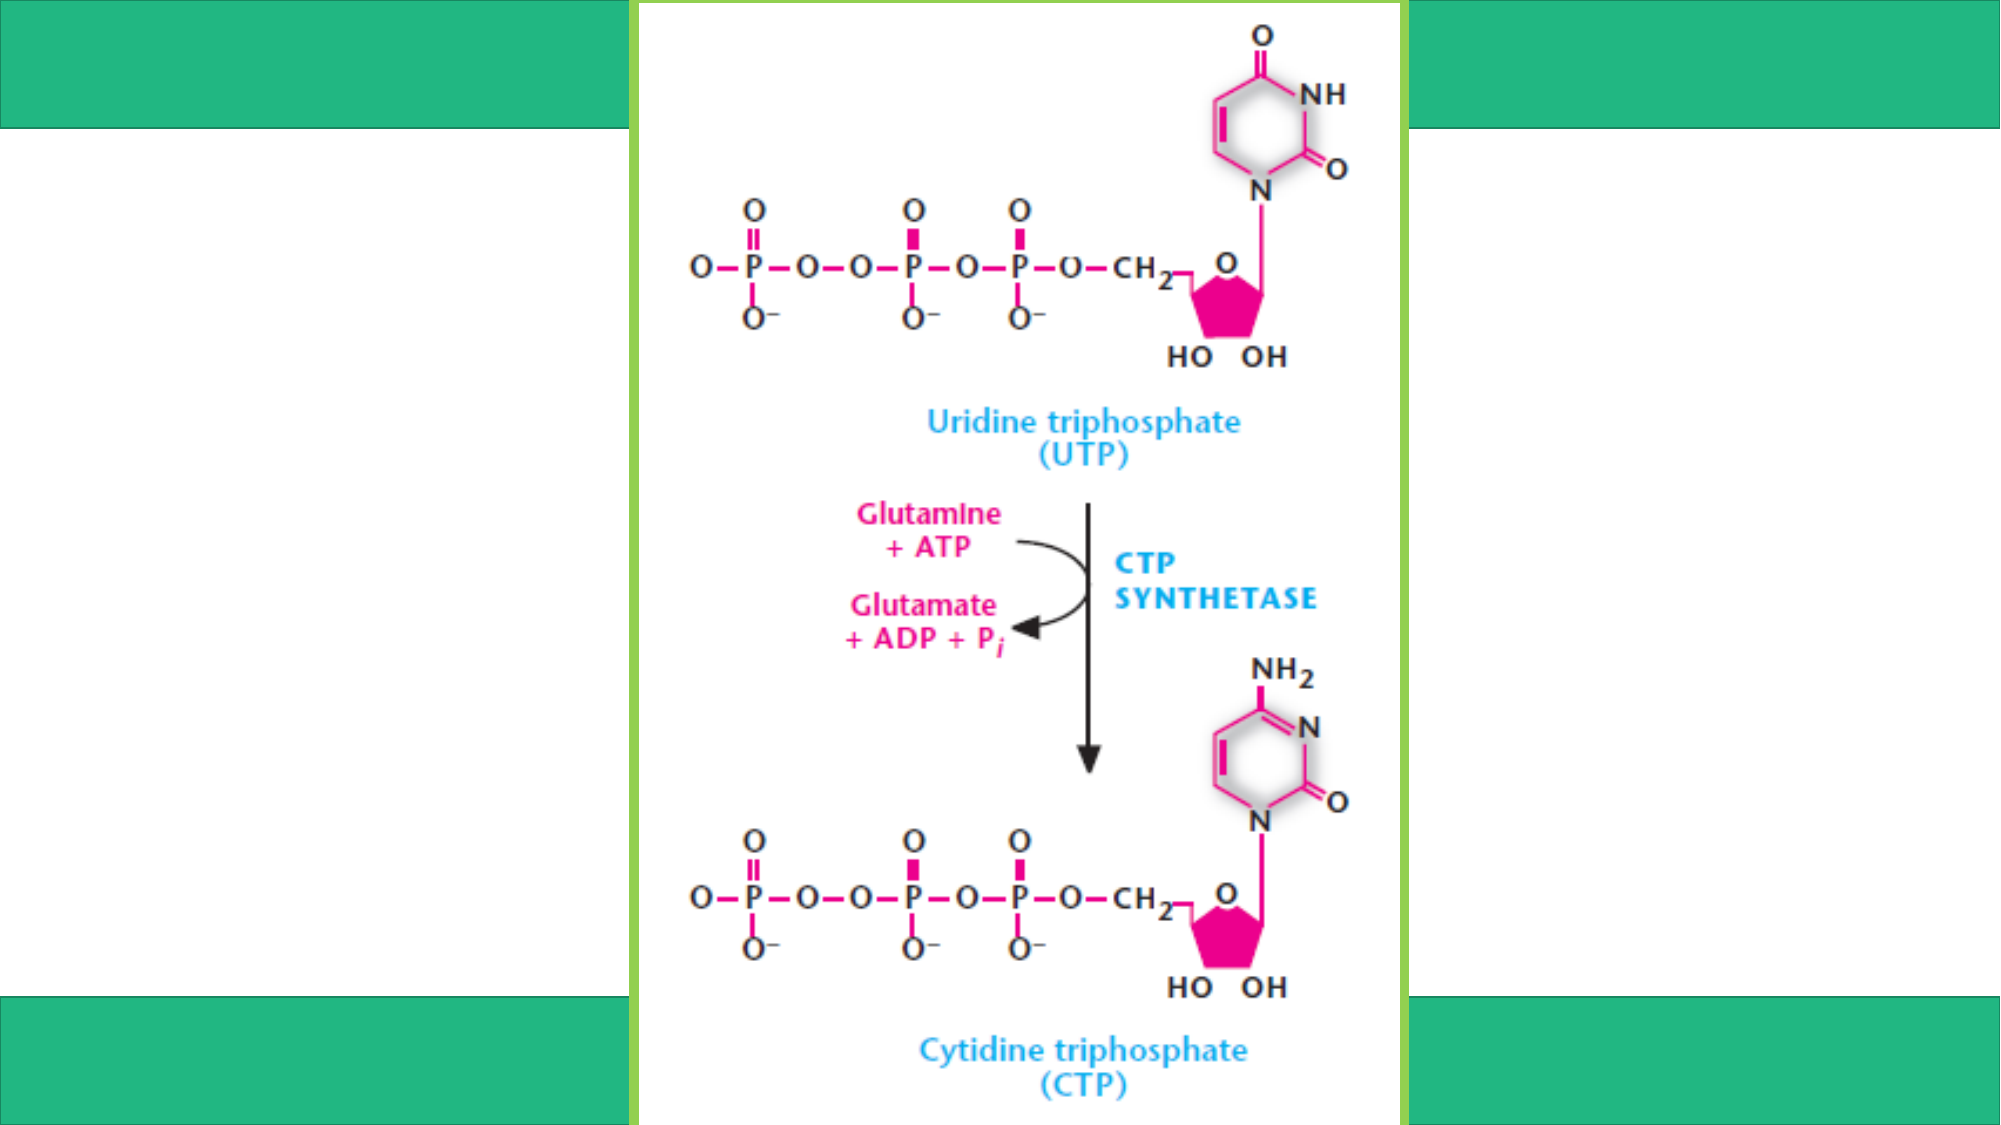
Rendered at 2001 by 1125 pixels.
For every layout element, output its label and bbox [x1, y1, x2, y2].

text_box [1409, 996, 2000, 1125]
text_box [1409, 0, 2000, 129]
text_box [0, 0, 629, 129]
text_box [0, 996, 629, 1125]
picture [638, 2, 1401, 1125]
